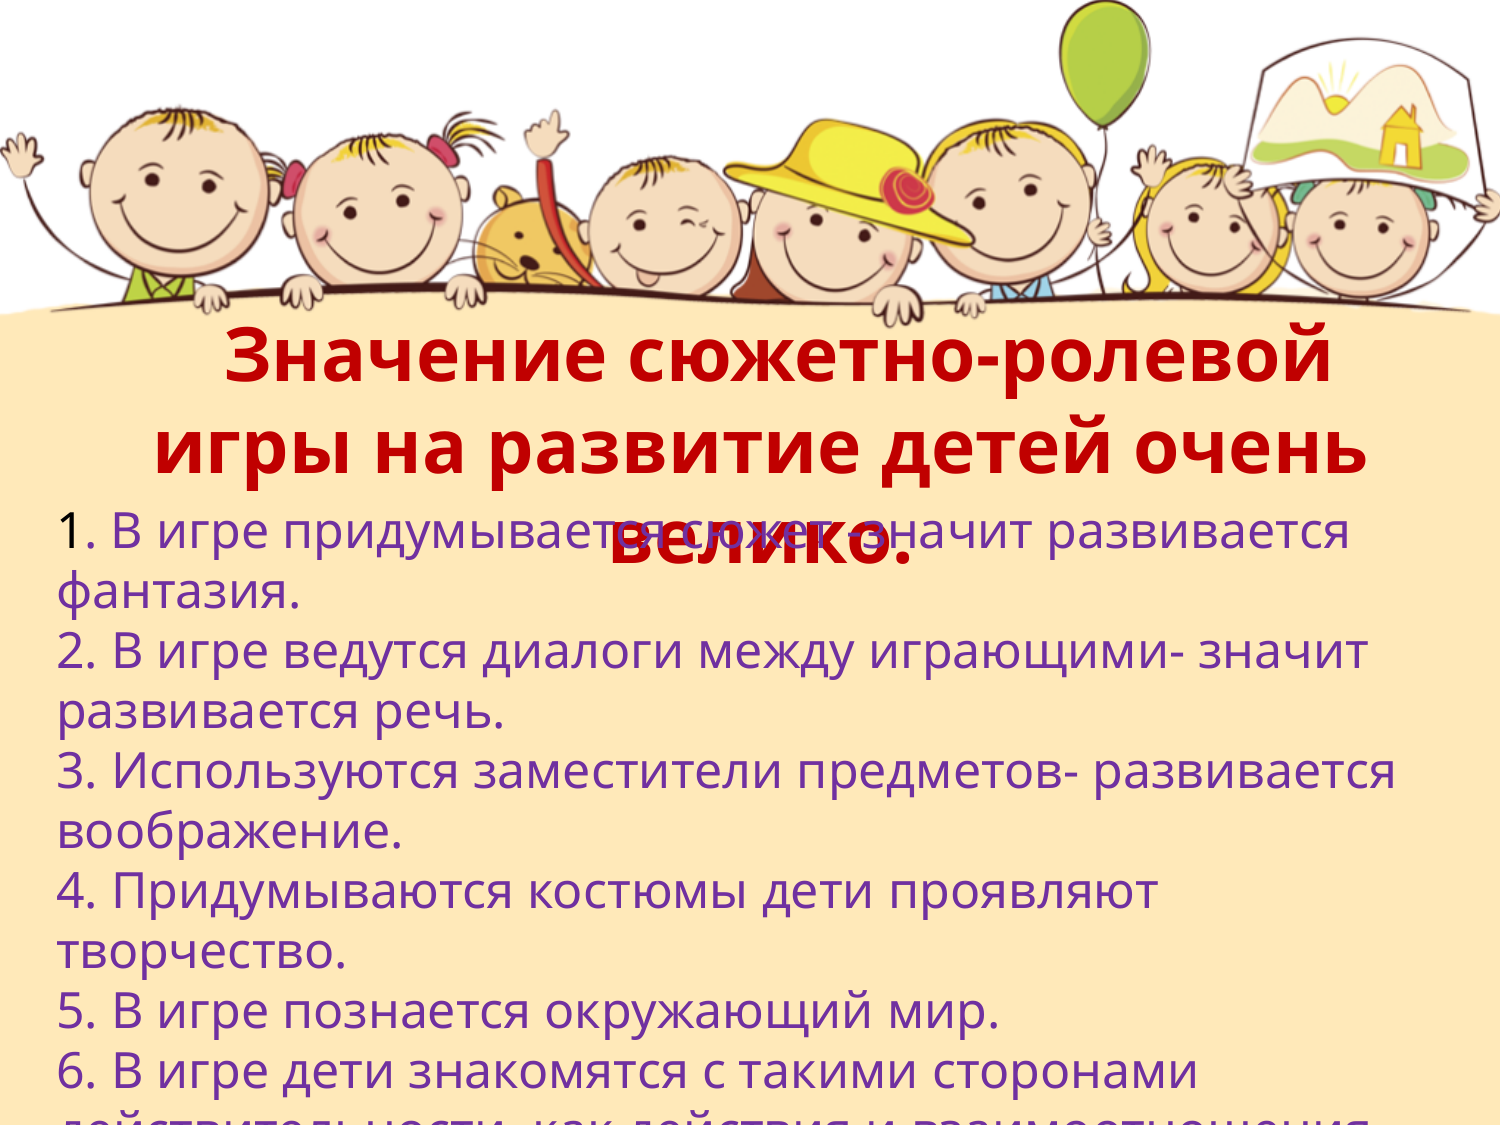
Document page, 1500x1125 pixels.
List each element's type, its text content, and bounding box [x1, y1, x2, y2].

picture [0, 0, 1500, 1125]
text_box 1. В игре придумывается сюжет -значит развивается фантазия. 2. В игре ведутся диалоги между играющими- значит развивается речь. 3. Используются заместители предметов- развивается воображение. 4. Придумываются костюмы дети проявляют творчество. 5. В игре познается окружающий мир. 6. В игре дети знакомятся с такими сторонами действительности, как действия и взаимоотношения взрослых. 7. развивается самооценка (оценка своих возможностей, качеств и места среди других детей. От самооценки зависит отношение к успехам и неудачам) . [41, 491, 1459, 1125]
list Значение сюжетно-ролевой игры на развитие детей очень велико. [85, 290, 1437, 491]
